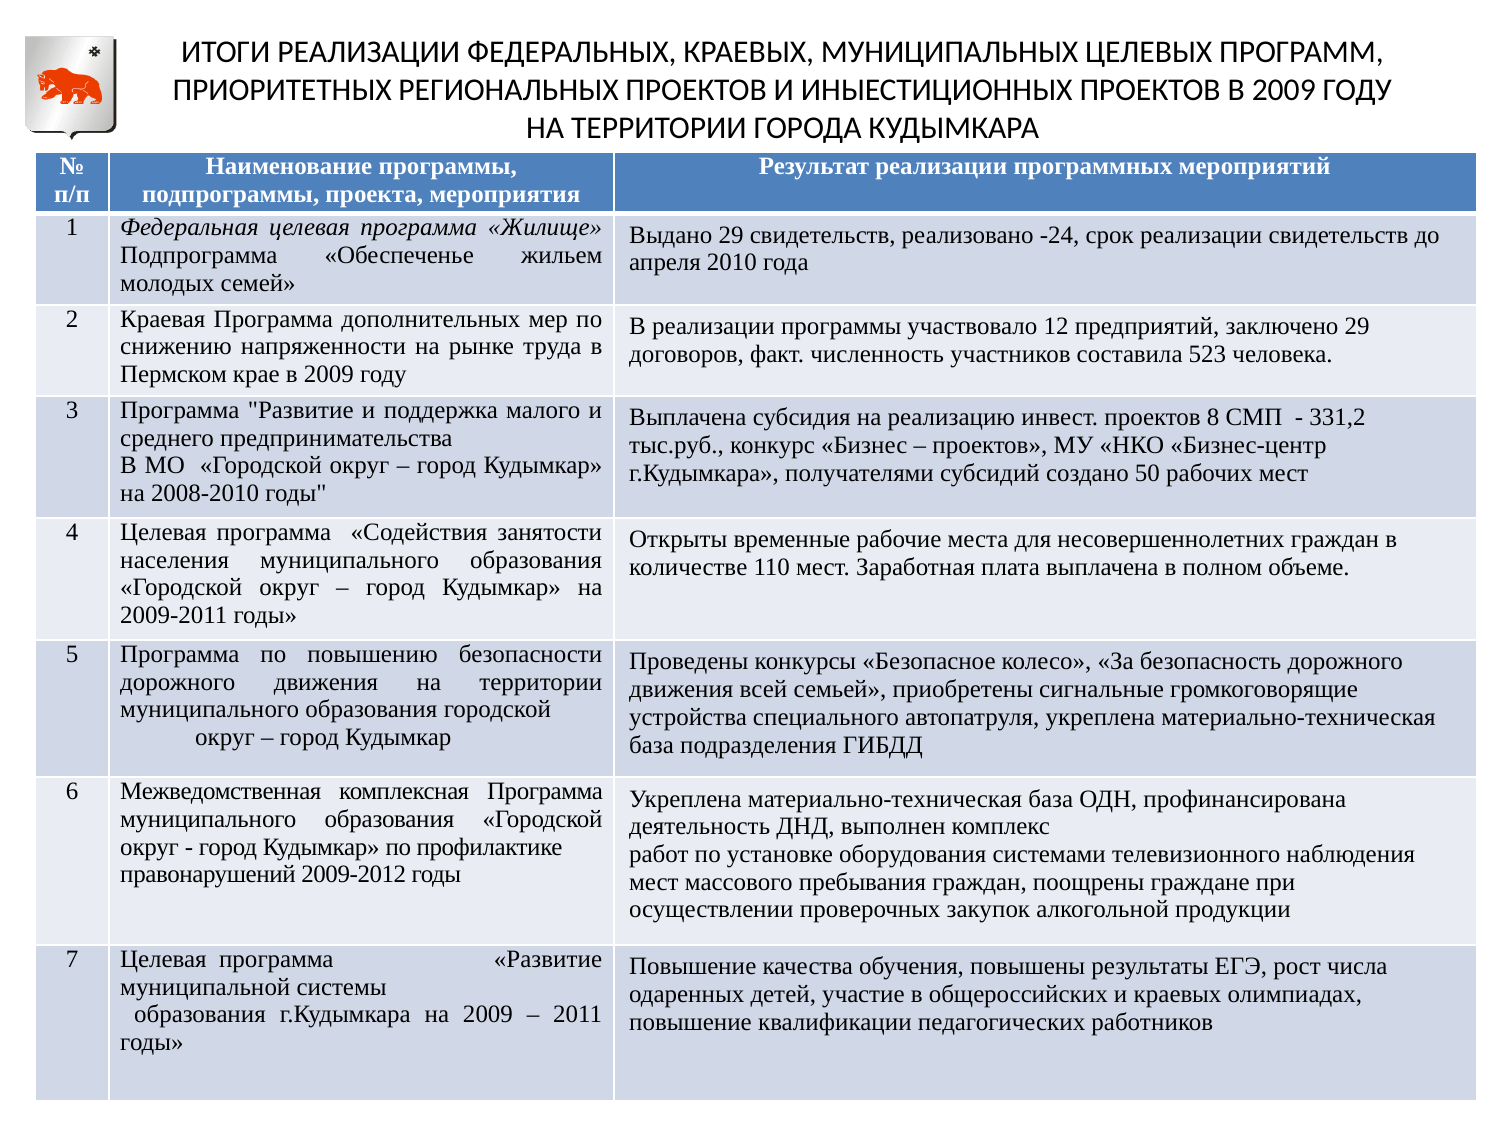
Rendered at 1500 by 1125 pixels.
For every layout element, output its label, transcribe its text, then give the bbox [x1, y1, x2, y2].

table_cell 4 [36, 519, 108, 639]
table_cell Краевая Программа дополнительных мер по снижению напряженности на рынке труда в Пермском крае в 2009 году [110, 306, 613, 395]
table_header № п/п [36, 153, 108, 211]
table_cell Целевая программа «Развитие муниципальной системы образования г.Кудымкара на 2009 – 2011 годы» [110, 946, 613, 1100]
title ИТОГИ РЕАЛИЗАЦИИ ФЕДЕРАЛЬНЫХ, КРАЕВЫХ, МУНИЦИПАЛЬНЫХ ЦЕЛЕВЫХ ПРОГРАММ, ПРИОРИТЕТНЫХ РЕГИОНАЛЬНЫХ ПРОЕКТОВ И ИНЫЕСТИЦИОННЫХ ПРОЕКТОВ В 2009 ГОДУ НА ТЕРРИТОРИИ ГОРОДА КУДЫМКАРА [140, 23, 1425, 151]
table_cell 5 [36, 641, 108, 776]
table_cell Открыты временные рабочие места для несовершеннолетних граждан в количестве 110 мест. Заработная плата выплачена в полном объеме. [615, 519, 1476, 639]
table_header Наименование программы, подпрограммы, проекта, мероприятия [110, 153, 613, 211]
table_cell Проведены конкурсы «Безопасное колесо», «За безопасность дорожного движения всей семьей», приобретены сигнальные громкоговорящие устройства специального автопатруля, укреплена материально-техническая база подразделения ГИБДД [615, 641, 1476, 776]
table_cell В реализации программы участвовало 12 предприятий, заключено 29 договоров, факт. численность участников составила 523 человека. [615, 306, 1476, 395]
table_cell 2 [36, 306, 108, 395]
table_cell Федеральная целевая программа «Жилище» Подпрограмма «Обеспеченье жильем молодых семей» [110, 216, 613, 304]
table_cell Межведомственная комплексная Программа муниципального образования «Городской округ - город Кудымкар» по профилактике правонарушений 2009-2012 годы [110, 778, 613, 944]
table_header Результат реализации программных мероприятий [615, 153, 1476, 211]
table_cell Выплачена субсидия на реализацию инвест. проектов 8 СМП - 331,2 тыс.руб., конкурс «Бизнес – проектов», МУ «НКО «Бизнес-центр г.Кудымкара», получателями субсидий создано 50 рабочих мест [615, 397, 1476, 517]
table_cell Программа по повышению безопасности дорожного движения на территории муниципального образования городской округ – город Кудымкар [110, 641, 613, 776]
table_cell 1 [36, 216, 108, 304]
table_cell 6 [36, 778, 108, 944]
table_cell Выдано 29 свидетельств, реализовано -24, срок реализации свидетельств до апреля 2010 года [615, 216, 1476, 304]
table_cell 7 [36, 946, 108, 1100]
table_cell Целевая программа «Содействия занятости населения муниципального образования «Городской округ – город Кудымкар» на 2009-2011 годы» [110, 519, 613, 639]
table_cell Укреплена материально-техническая база ОДН, профинансирована деятельность ДНД, выполнен комплекс работ по установке оборудования системами телевизионного наблюдения мест массового пребывания граждан, поощрены граждане при осуществлении проверочных закупок алкогольной продукции [615, 778, 1476, 944]
picture [23, 34, 118, 141]
table_cell 3 [36, 397, 108, 517]
table_cell Повышение качества обучения, повышены результаты ЕГЭ, рост числа одаренных детей, участие в общероссийских и краевых олимпиадах, повышение квалификации педагогических работников [615, 946, 1476, 1100]
table_cell Программа "Развитие и поддержка малого и среднего предпринимательства В МО «Городской округ – город Кудымкар» на 2008-2010 годы" [110, 397, 613, 517]
